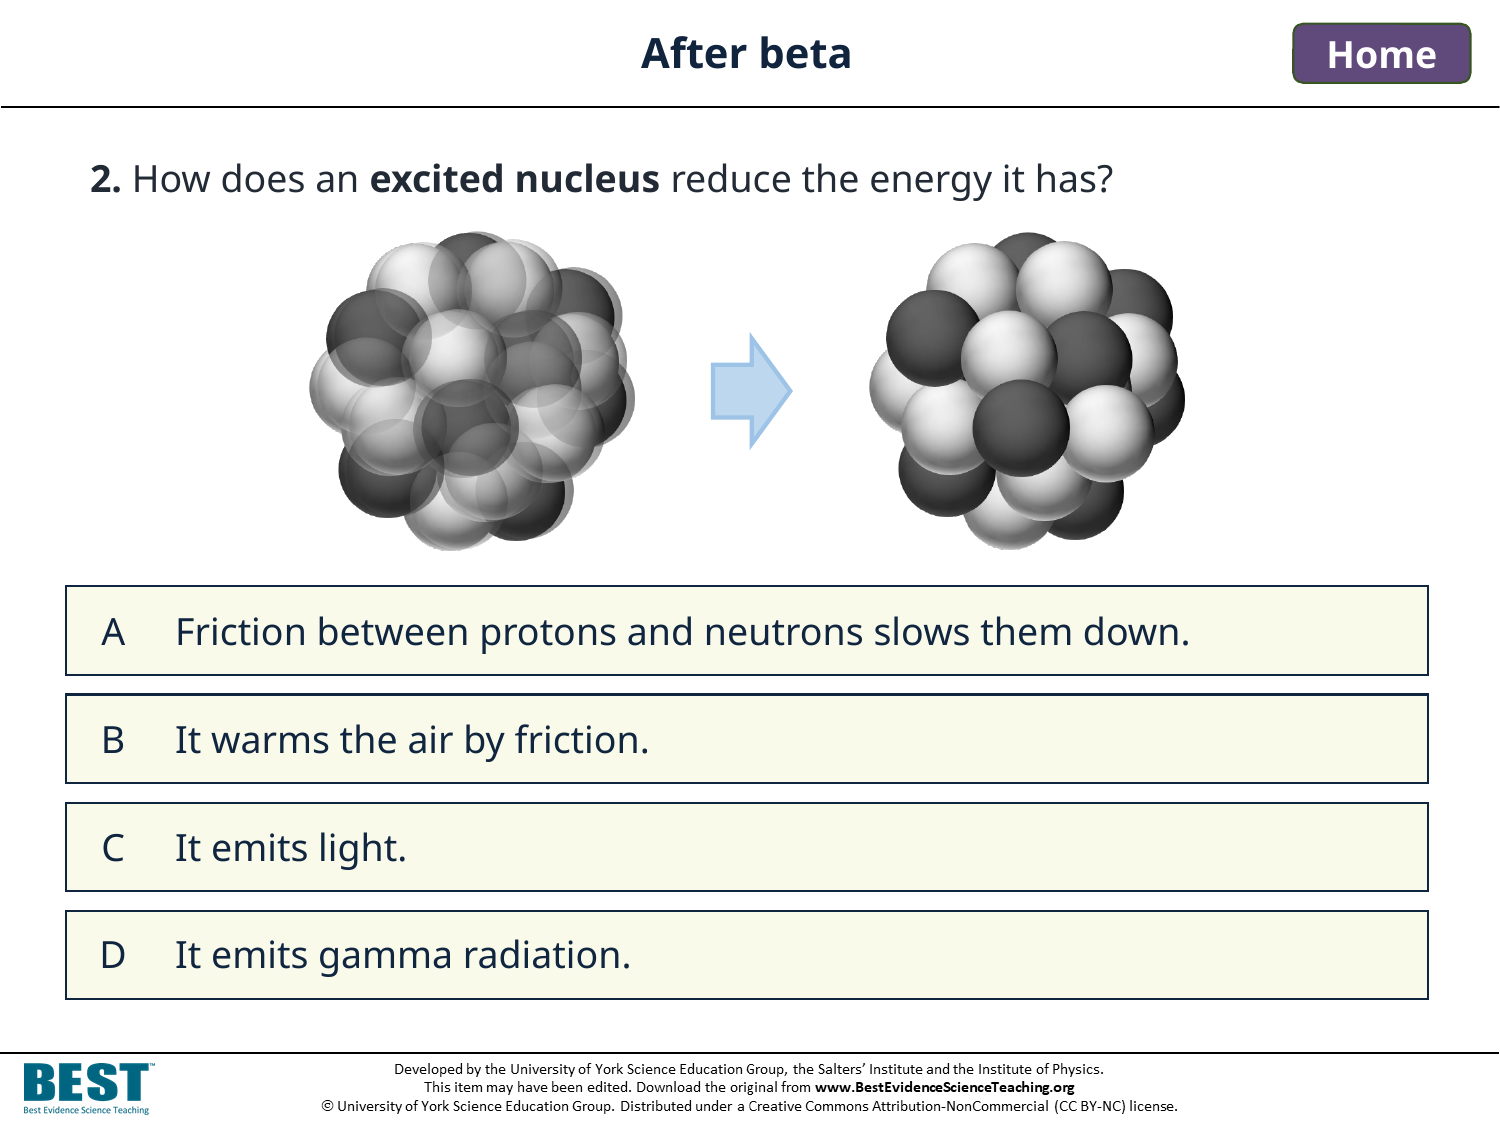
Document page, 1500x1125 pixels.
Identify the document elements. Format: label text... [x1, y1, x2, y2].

picture [0, 106, 1500, 1125]
text_box After beta [23, 4, 1471, 99]
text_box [308, 230, 1186, 552]
text_box Home [1292, 22, 1472, 84]
